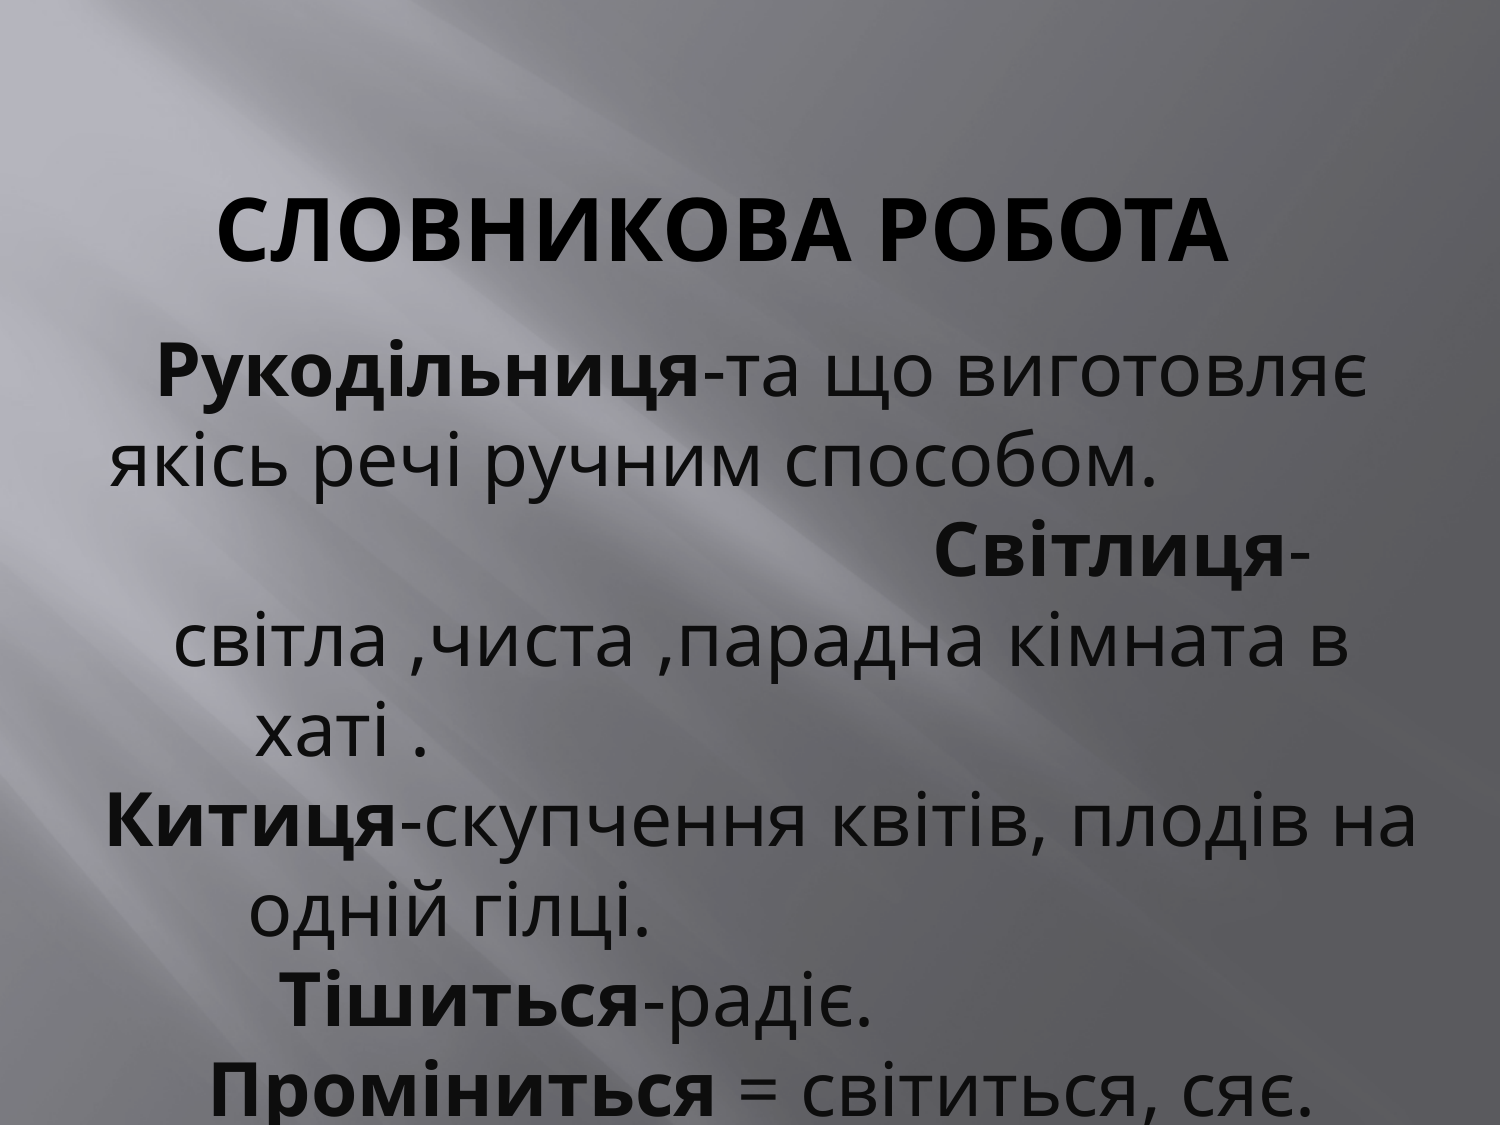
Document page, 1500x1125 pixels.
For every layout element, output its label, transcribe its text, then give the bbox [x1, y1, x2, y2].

title Словникова робота [206, 66, 1238, 279]
subtitle Рукодільниця-та що виготовляє якісь речі ручним способом. Світлиця-світла ,чиста ,парадна кімната в хаті . Китиця-скупчення квітів, плодів на одній гілці. Тішиться-радіє. Проміниться = світиться, сяє. [88, 314, 1436, 1083]
